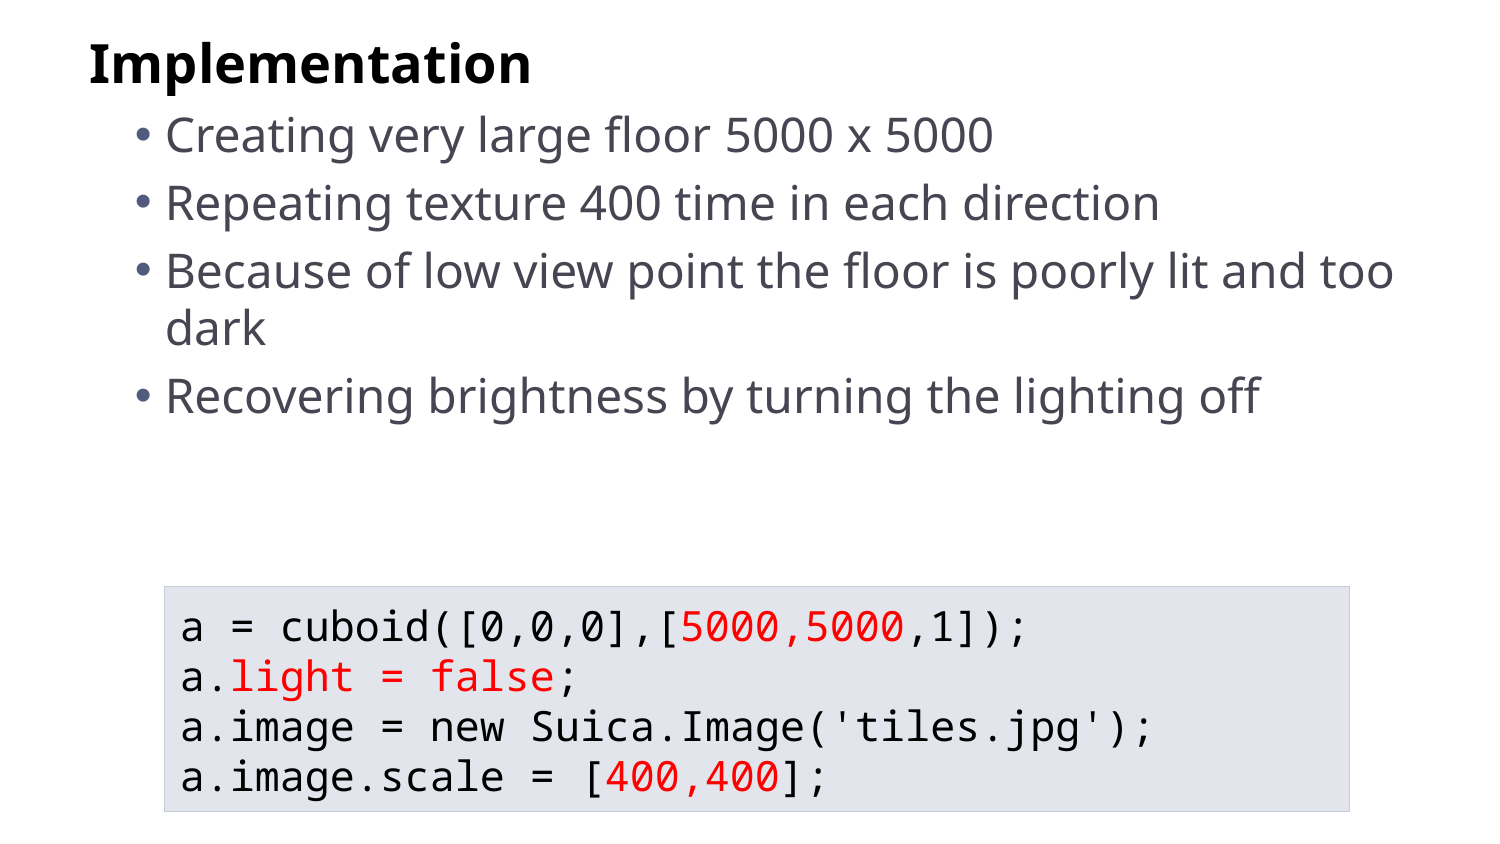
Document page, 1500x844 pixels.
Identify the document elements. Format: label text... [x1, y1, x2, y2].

text_box a = cuboid([0,0,0],[5000,5000,1]); a.light = false; a.image = new Suica.Image('tiles.jpg'); a.image.scale = [400,400]; [164, 586, 1350, 812]
list Implementation Creating very large floor 5000 х 5000 Repeating texture 400 time in each direction Because of low view point the floor is poorly lit and too dark Recovering brightness by turning the lighting off [75, 21, 1475, 835]
